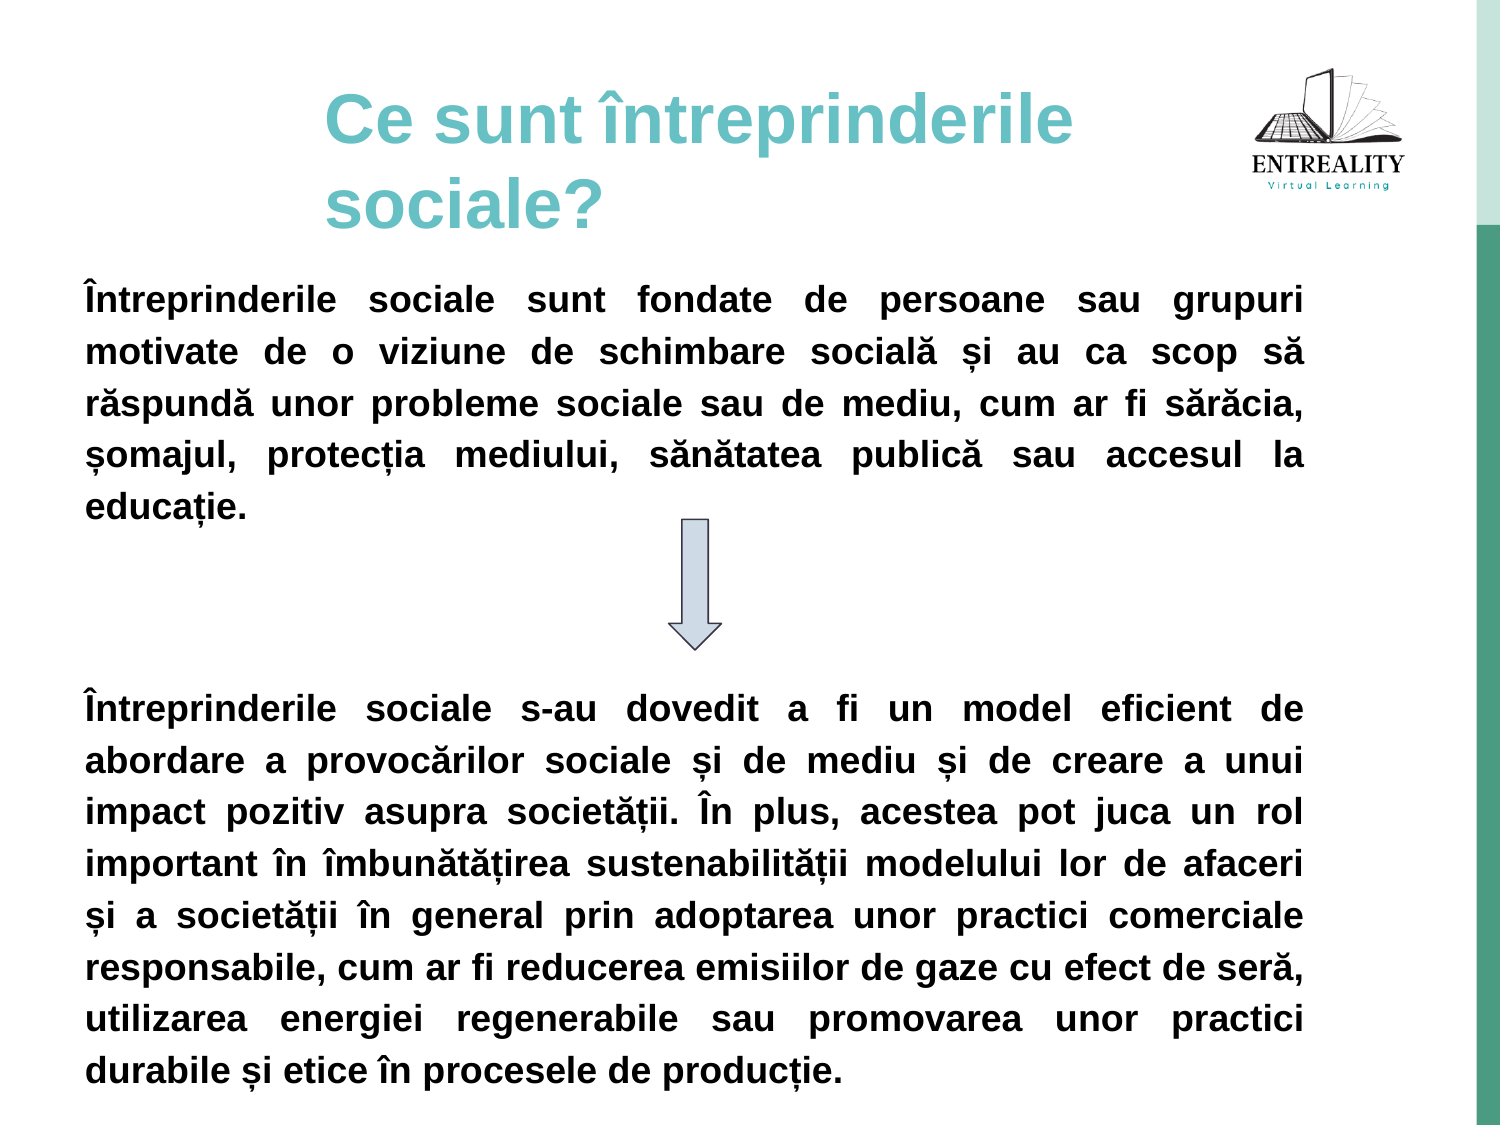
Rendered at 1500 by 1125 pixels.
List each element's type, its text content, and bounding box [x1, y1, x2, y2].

picture [1198, 0, 1458, 259]
list Întreprinderile sociale sunt fondate de persoane sau grupuri motivate de o viziune de schimbare socială și au ca scop să răspundă unor probleme sociale sau de mediu, cum ar fi sărăcia, șomajul, protecția mediului, sănătatea publică sau accesul la educație. Întreprinderile sociale s-au dovedit a fi un model eficient de abordare a provocărilor sociale și de mediu și de creare a unui impact pozitiv asupra societății. În plus, acestea pot juca un rol important în îmbunătățirea sustenabilității modelului lor de afaceri și a societății în general prin adoptarea unor practici comerciale responsabile, cum ar fi reducerea emisiilor de gaze cu efect de seră, utilizarea energiei regenerabile sau promovarea unor practici durabile și etice în procesele de producție. [70, 261, 1321, 979]
text_box [668, 519, 722, 650]
title Ce sunt întreprinderile sociale? [309, 62, 1133, 251]
